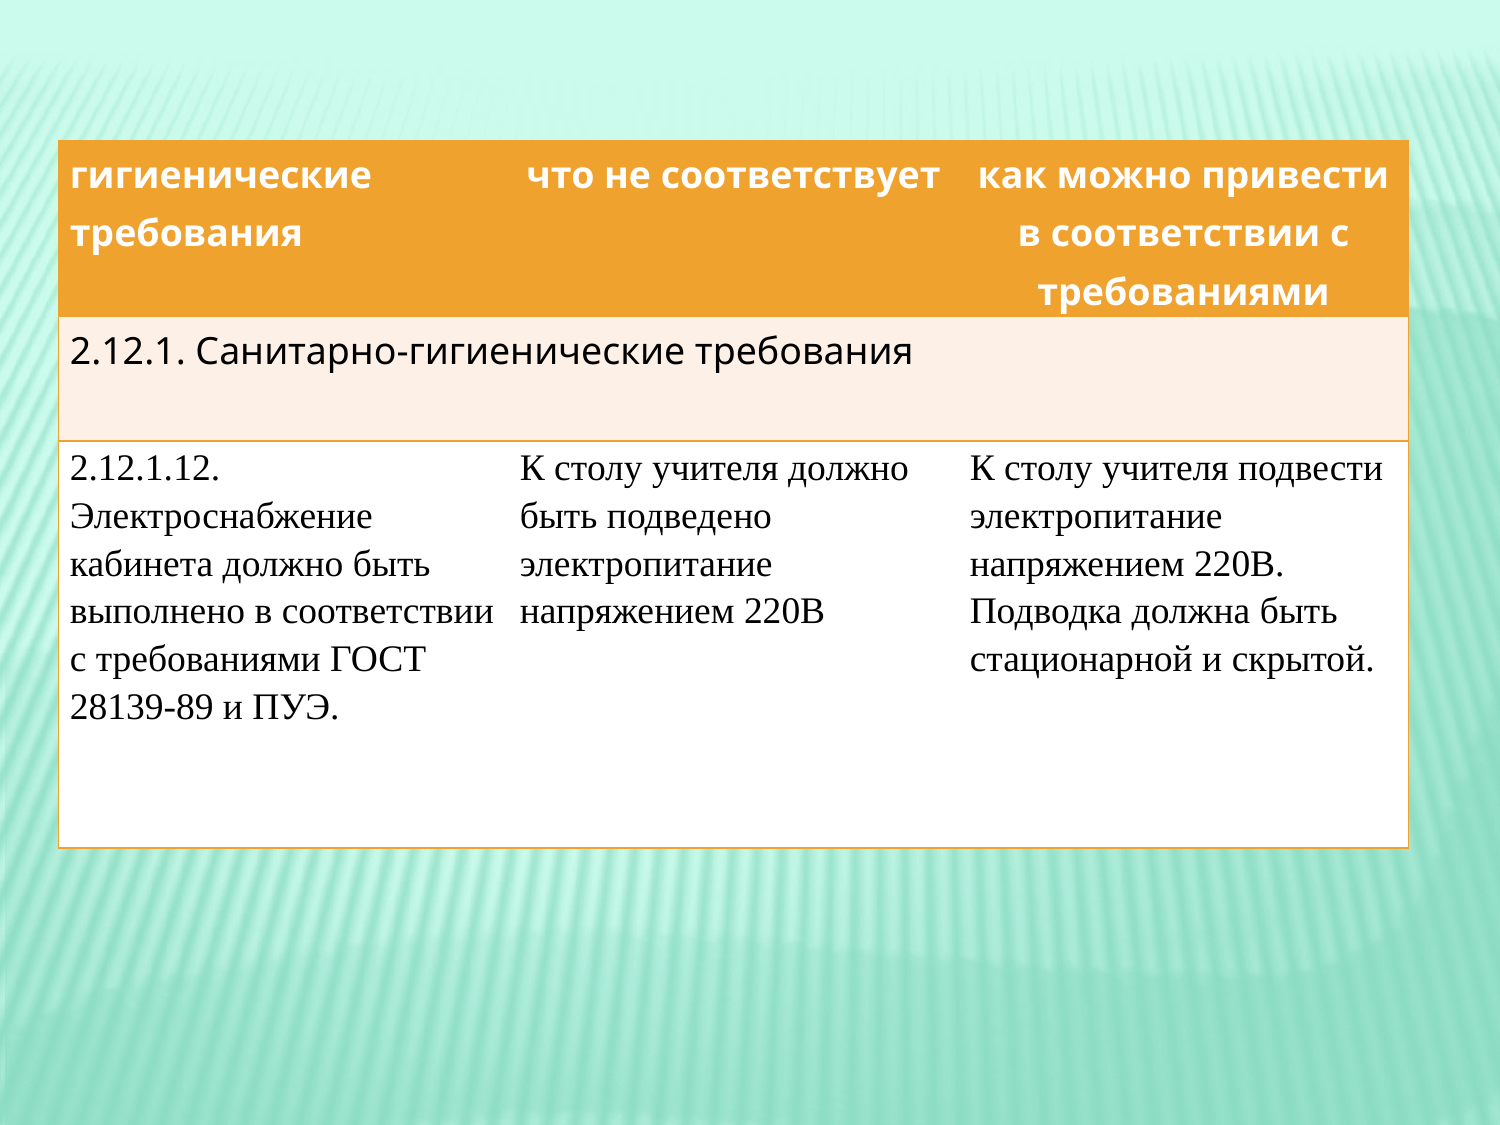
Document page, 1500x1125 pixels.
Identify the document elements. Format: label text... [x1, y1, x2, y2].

table_header что не соответствует [509, 141, 959, 316]
table_cell 2.12.1.12. Электроснабжение кабинета должно быть выполнено в соответствии с требованиями ГОСТ 28139-89 и ПУЭ. [59, 442, 509, 847]
table_cell К столу учителя подвести электропитание напряжением 220В. Подводка должна быть стационарной и скрытой. [959, 442, 1408, 847]
table_header гигиенические требования [59, 141, 509, 316]
table_header как можно привести в соответствии с требованиями [959, 141, 1408, 316]
table_cell 2.12.1. Санитарно-гигиенические требования [59, 317, 1408, 440]
table_cell К столу учителя должно быть подведено электропитание напряжением 220В [509, 442, 959, 847]
